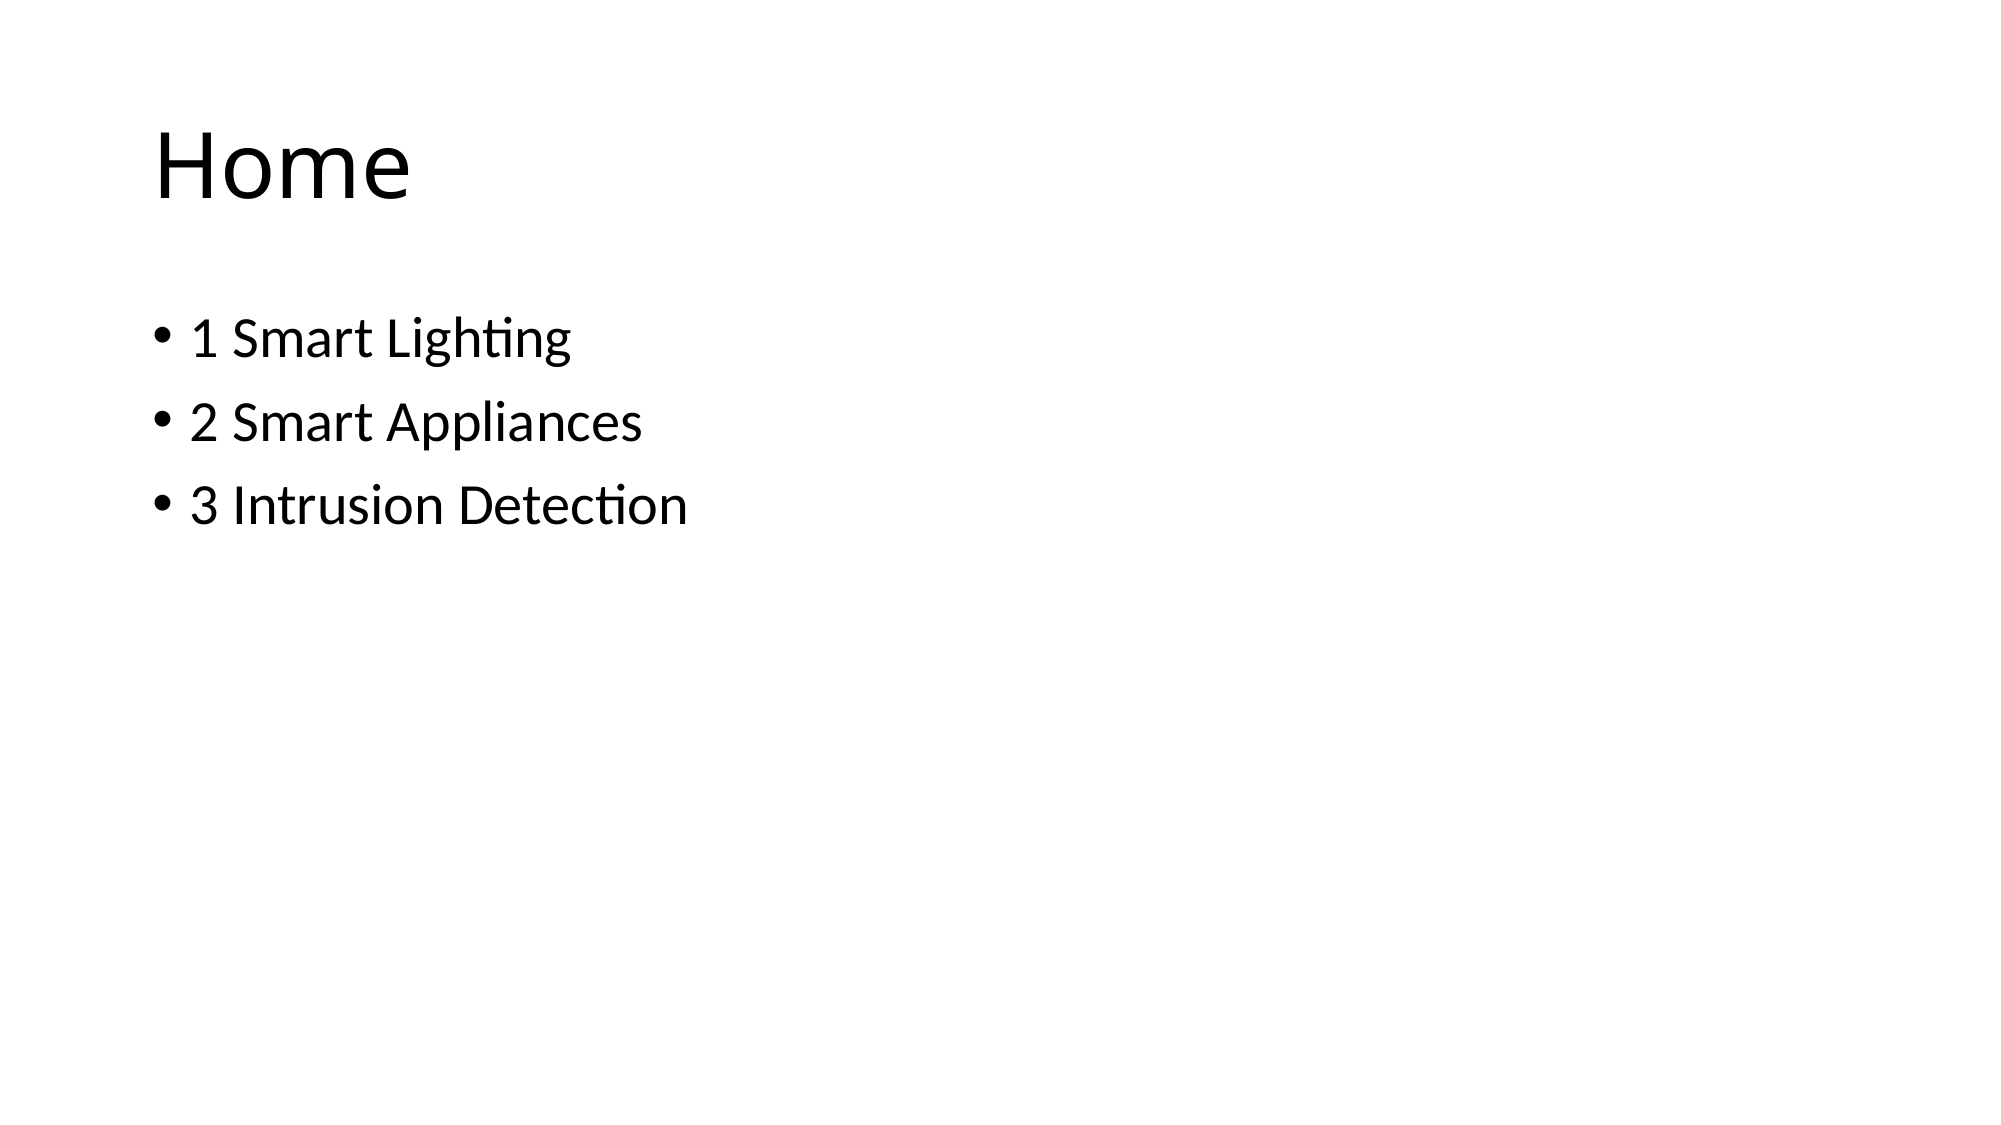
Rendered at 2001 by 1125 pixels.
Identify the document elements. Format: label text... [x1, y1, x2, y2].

list 1 Smart Lighting 2 Smart Appliances 3 Intrusion Detection [137, 299, 1863, 1014]
title Home [137, 59, 1863, 278]
